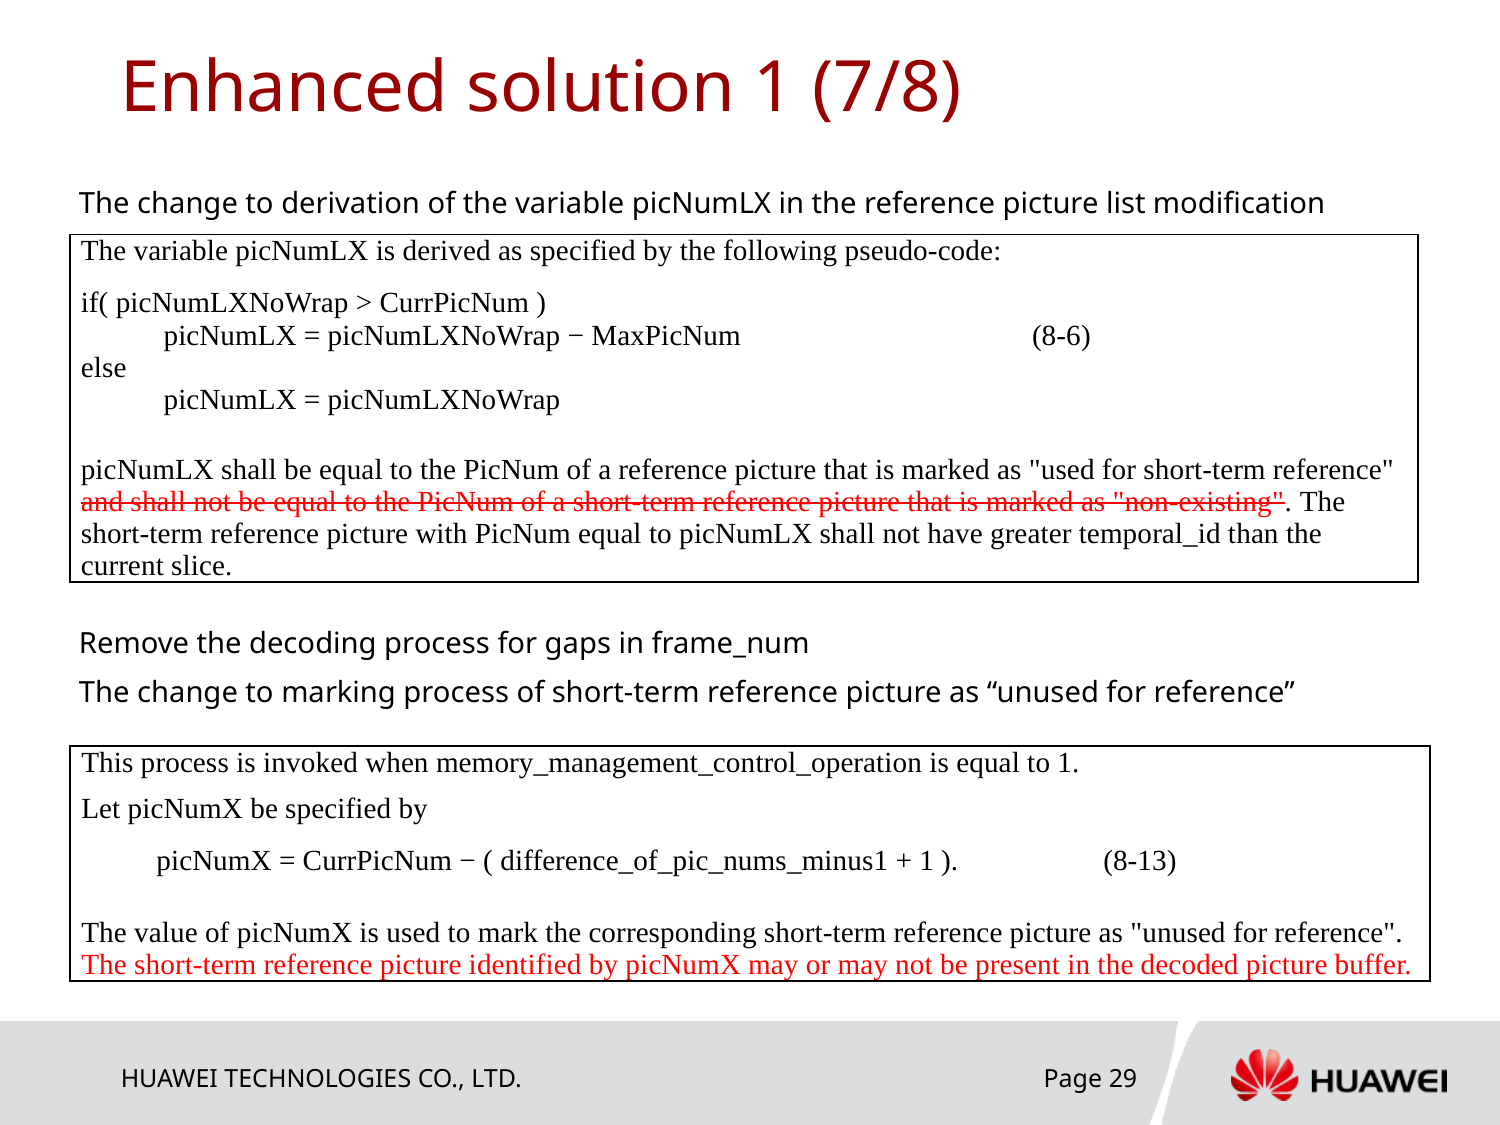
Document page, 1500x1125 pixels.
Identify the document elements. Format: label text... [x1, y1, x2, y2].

picture [0, 1021, 1500, 1125]
list The change to derivation of the variable picNumLX in the reference picture list modification Remove the decoding process for gaps in frame_num The change to marking process of short-term reference picture as “unused for reference” [0, 163, 1442, 1020]
table_header This process is invoked when memory_management_control_operation is equal to 1. Let picNumX be specified by picNumX = CurrPicNum − ( difference_of_pic_nums_minus1 + 1 ). (8‑13) The value of picNumX is used to mark the corresponding short-term reference picture as "unused for reference". The short-term reference picture identified by picNumX may or may not be present in the decoded picture buffer. [71, 747, 1429, 980]
title Enhanced solution 1 (7/8) [106, 11, 1378, 155]
table_header The variable picNumLX is derived as specified by the following pseudo-code: if( picNumLXNoWrap > CurrPicNum ) picNumLX = picNumLXNoWrap − MaxPicNum (8‑6) else picNumLX = picNumLXNoWrap picNumLX shall be equal to the PicNum of a reference picture that is marked as "used for short-term reference" and shall not be equal to the PicNum of a short-term reference picture that is marked as "non-existing". The short-term reference picture with PicNum equal to picNumLX shall not have greater temporal_id than the current slice. [71, 235, 1417, 581]
slide_number Page 29 [1043, 1064, 1388, 1125]
